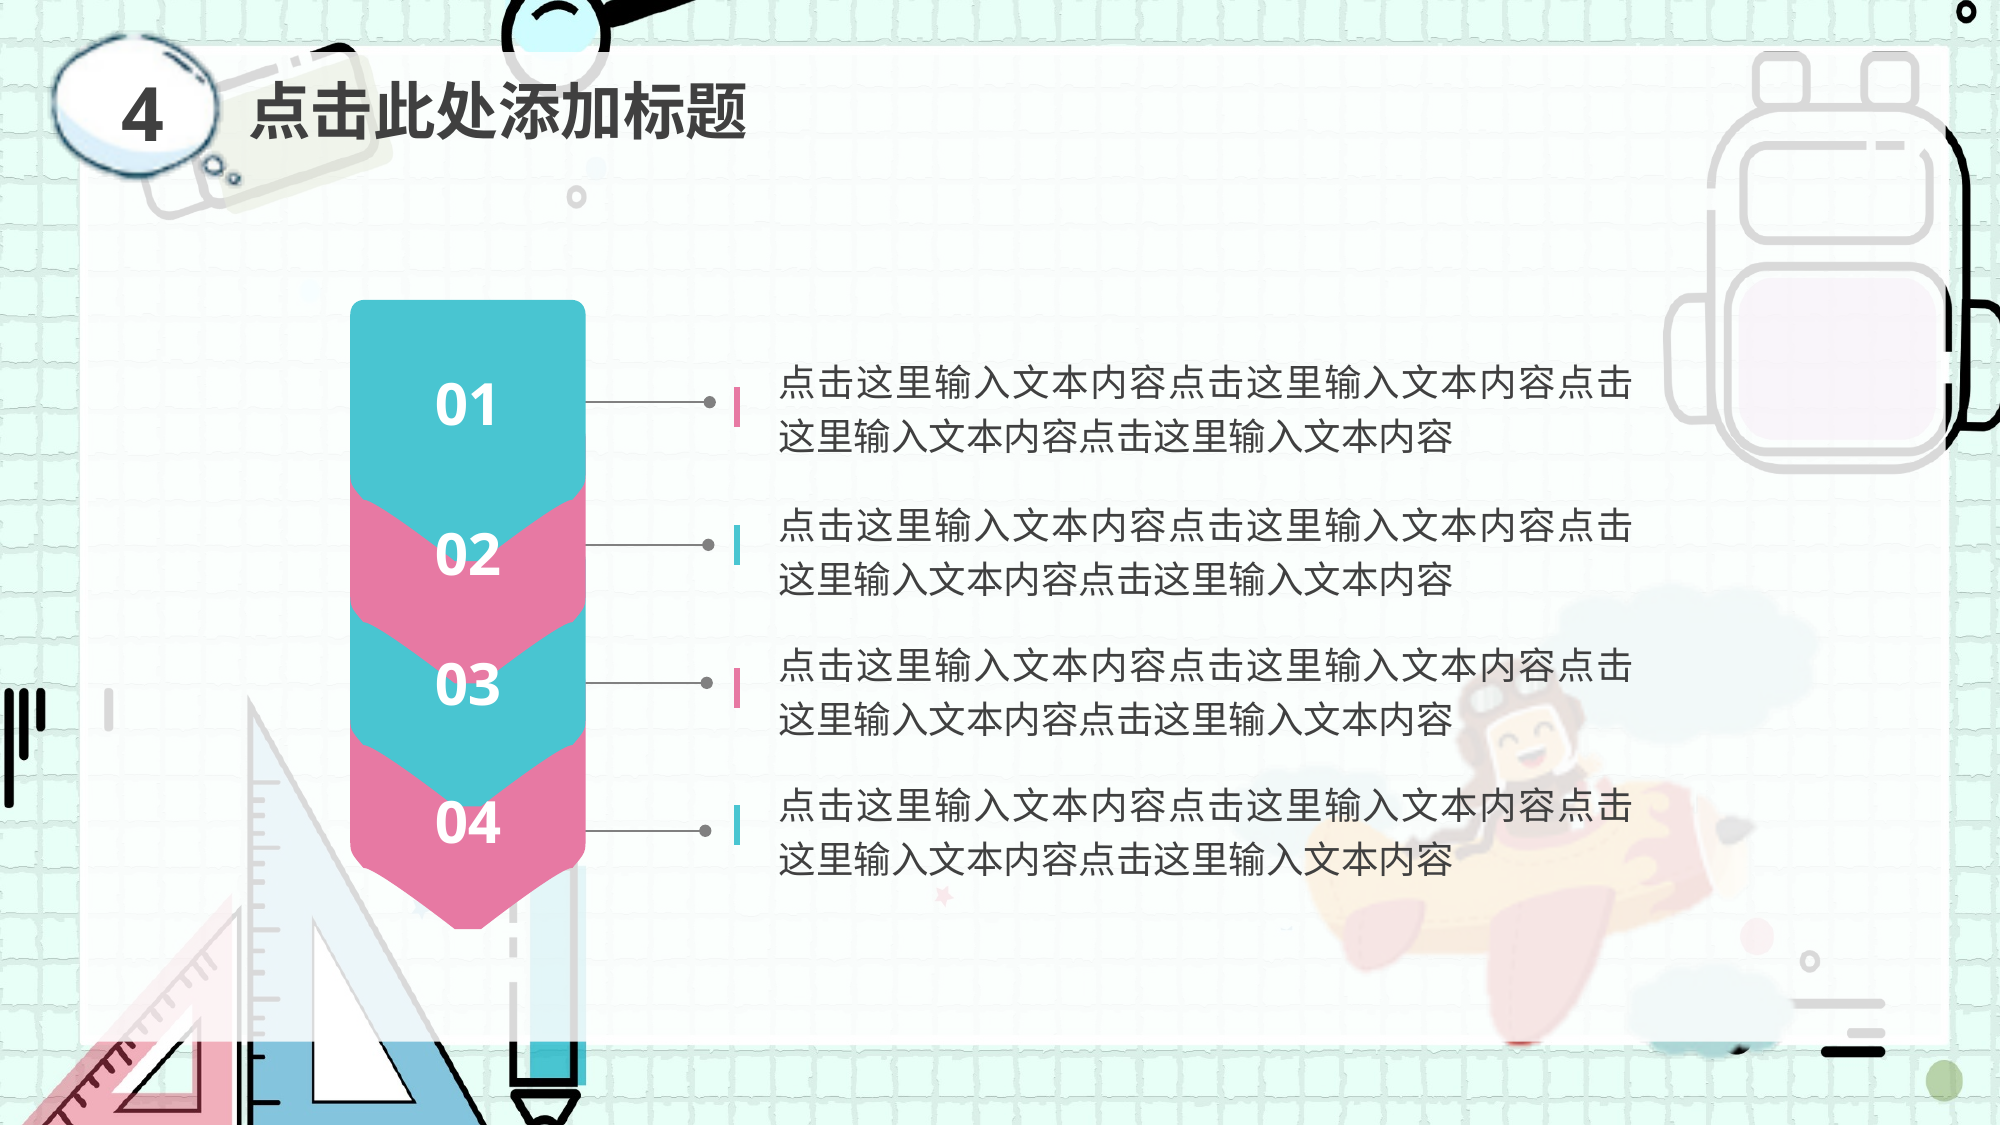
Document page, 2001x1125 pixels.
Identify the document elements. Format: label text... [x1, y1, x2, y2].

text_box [586, 386, 737, 428]
text_box 点击这里输入文本内容点击这里输入文本内容点击这里输入文本内容点击这里输入文本内容 [763, 486, 1650, 609]
picture [0, 0, 2000, 1125]
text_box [350, 299, 586, 930]
text_box 点击这里输入文本内容点击这里输入文本内容点击这里输入文本内容点击这里输入文本内容 [763, 342, 1650, 465]
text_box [586, 524, 737, 565]
text_box 点击这里输入文本内容点击这里输入文本内容点击这里输入文本内容点击这里输入文本内容 [763, 625, 1650, 749]
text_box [0, 0, 287, 225]
text_box 点击此处添加标题 [287, 64, 892, 154]
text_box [586, 668, 737, 709]
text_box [586, 805, 737, 846]
text_box 点击这里输入文本内容点击这里输入文本内容点击这里输入文本内容点击这里输入文本内容 [763, 765, 1650, 888]
